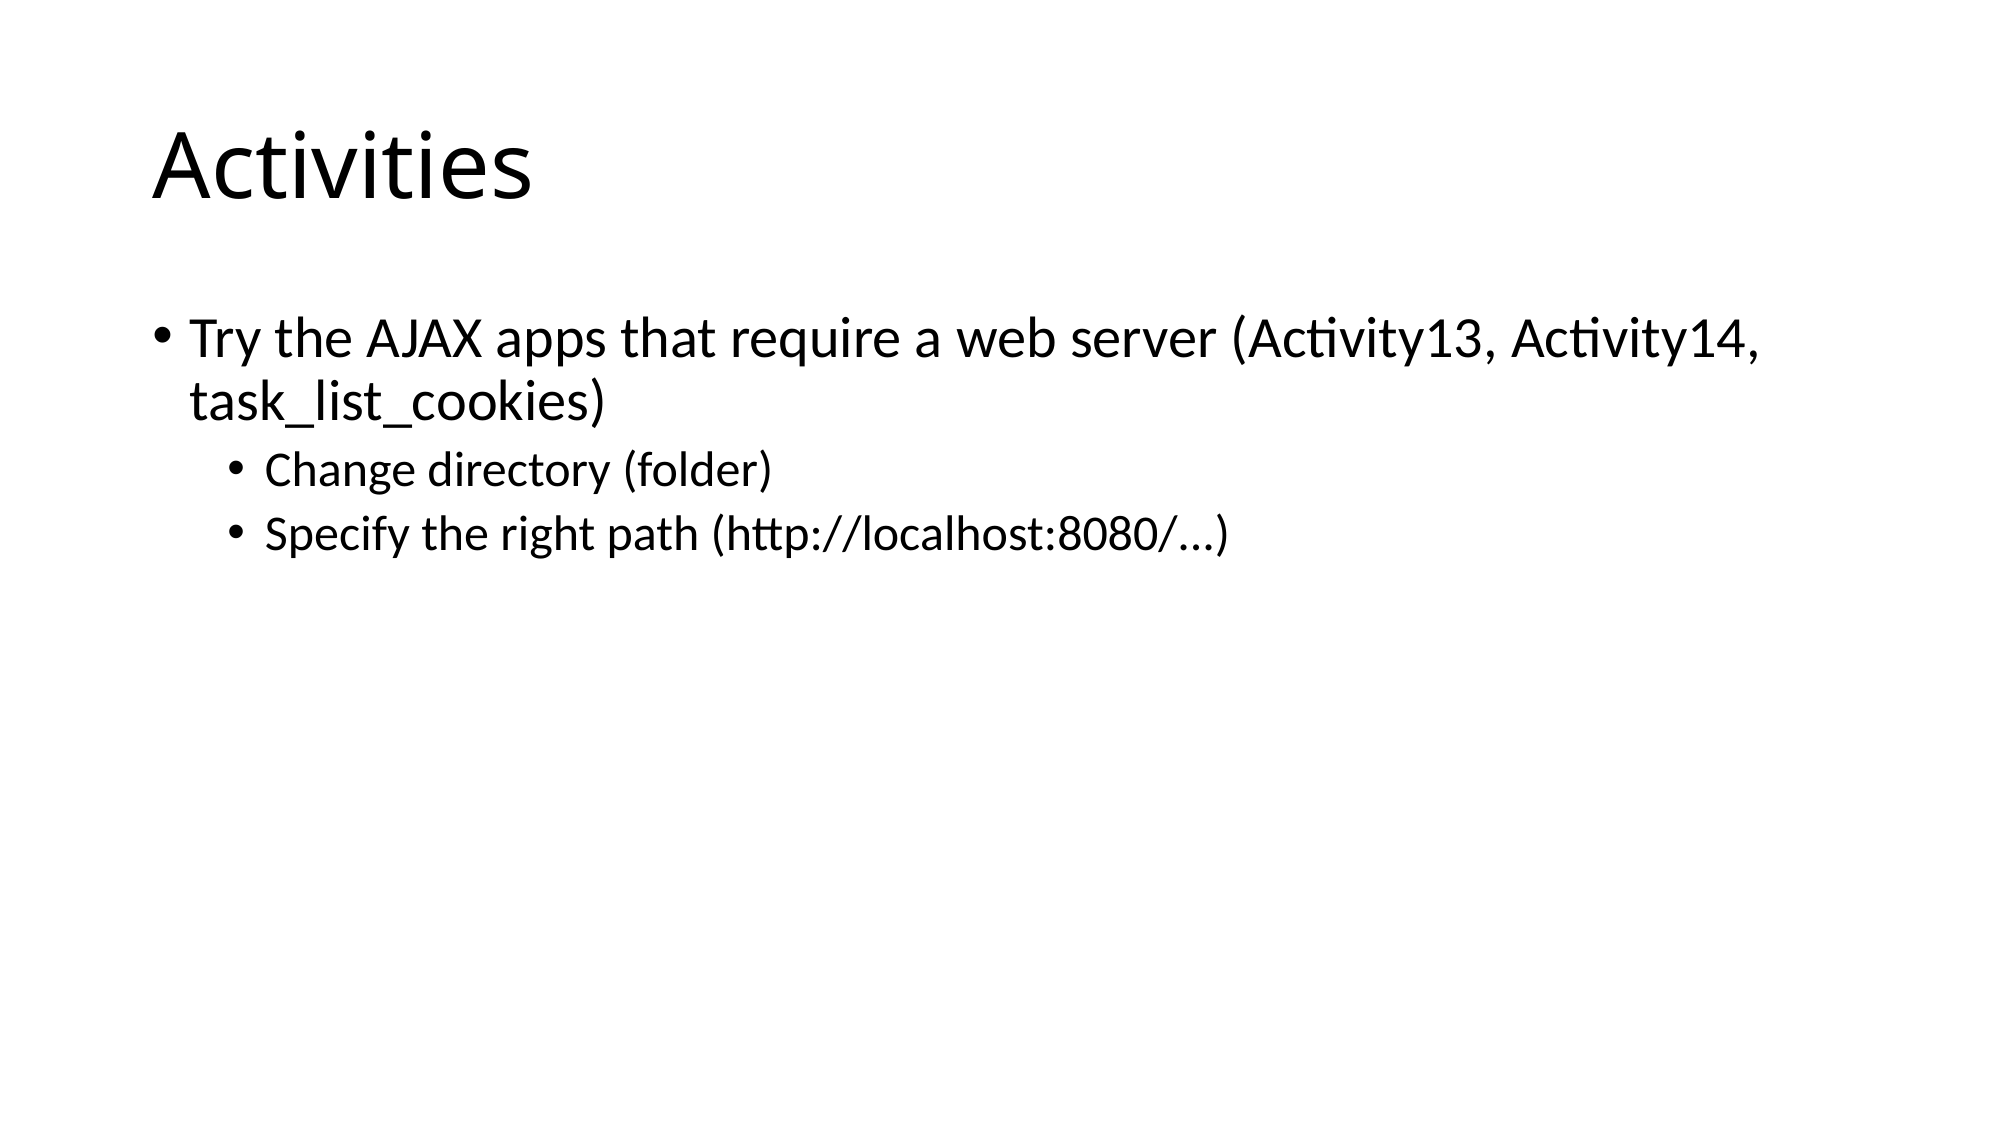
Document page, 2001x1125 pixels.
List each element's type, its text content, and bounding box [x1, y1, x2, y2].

list Try the AJAX apps that require a web server (Activity13, Activity14, task_list_cookies) Change directory (folder) Specify the right path (http://localhost:8080/...) [137, 299, 1863, 1014]
title Activities [137, 59, 1863, 278]
